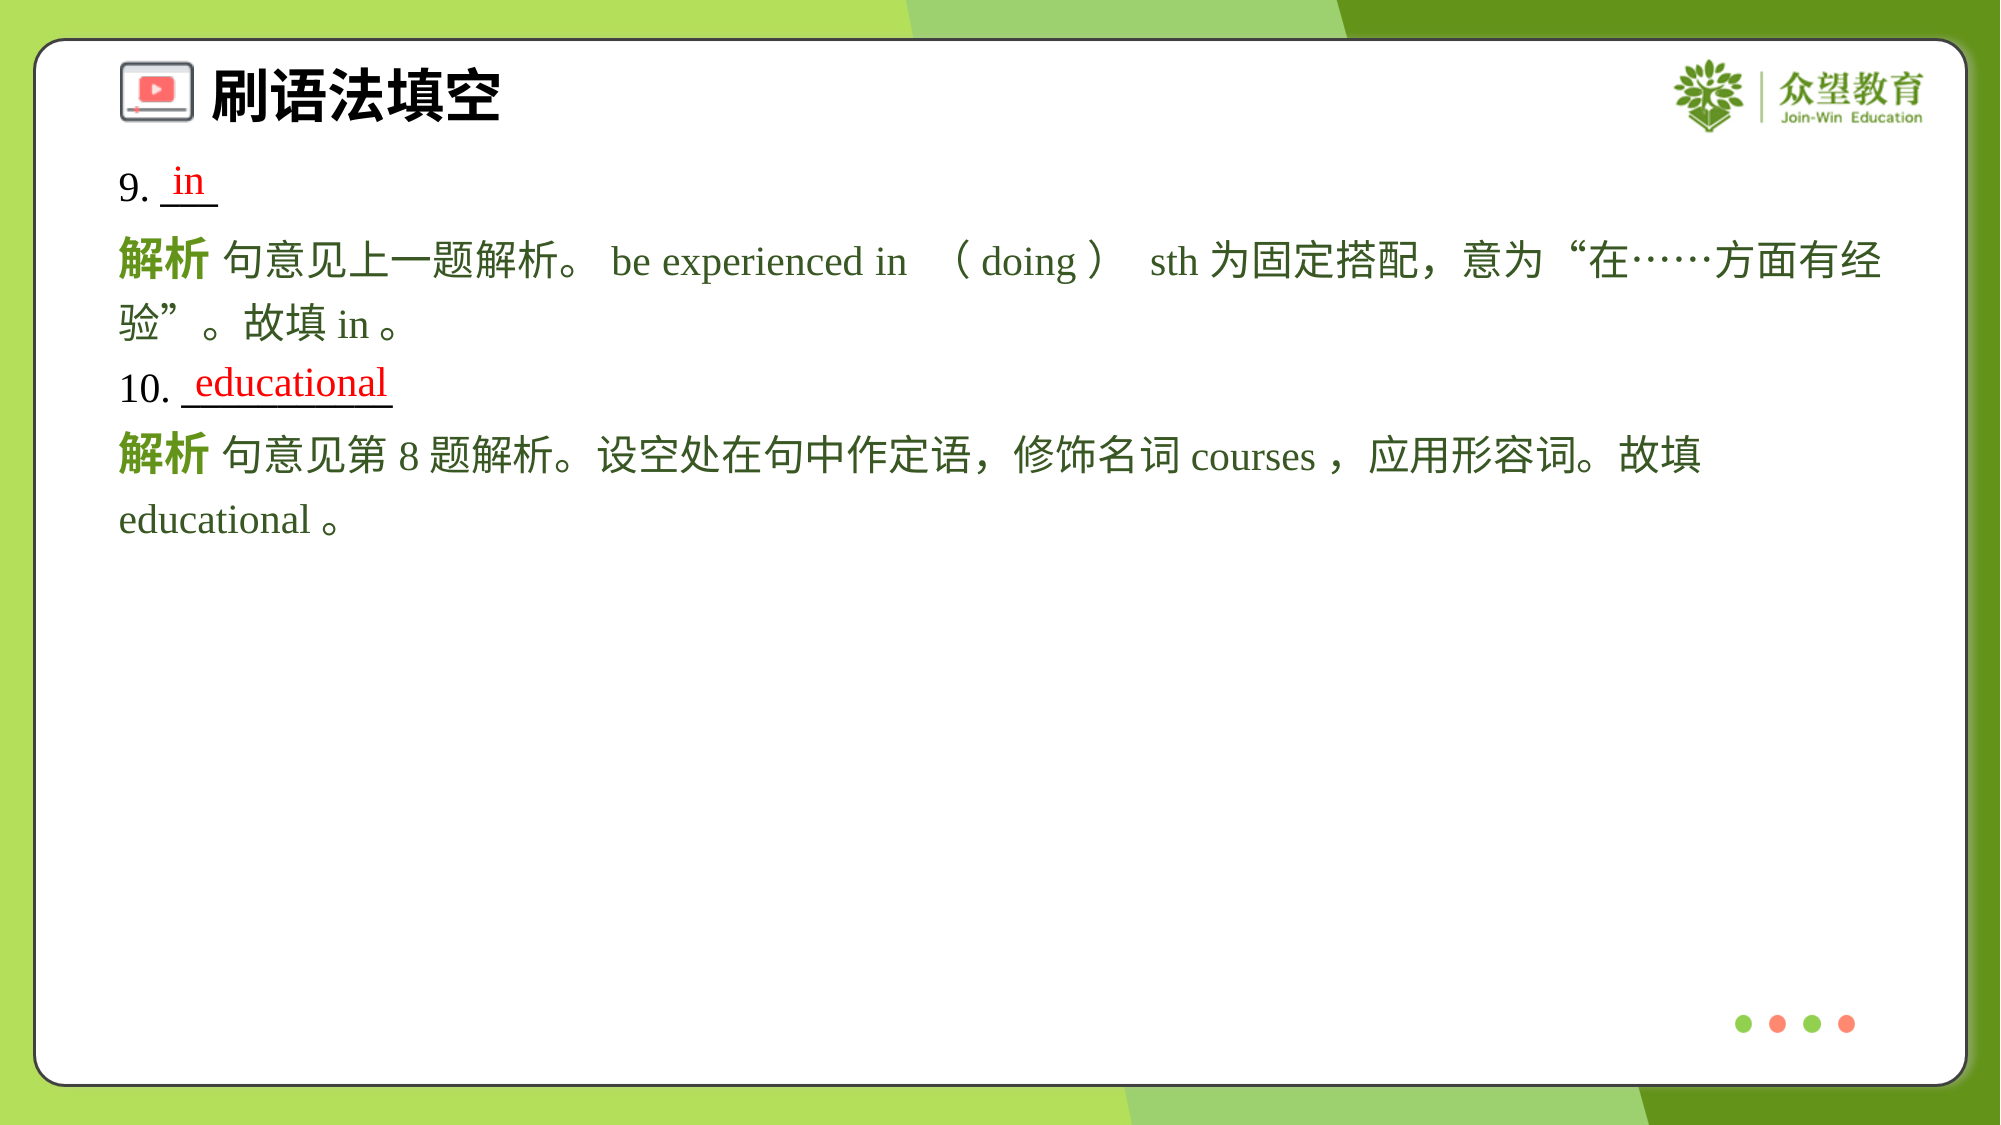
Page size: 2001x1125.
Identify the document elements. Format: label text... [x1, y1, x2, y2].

text_box 解析 句意见第8题解析。设空处在句中作定语，修饰名词courses，应用形容词。故填educational。 [118, 411, 1925, 474]
text_box 9. ___ [118, 146, 1883, 204]
text_box 10. ___________ [118, 348, 1883, 406]
text_box in [167, 140, 210, 199]
text_box educational [190, 342, 392, 400]
text_box 解析 句意见上一题解析。be experienced in （doing） sth为固定搭配，意为“在……方面有经验”。故填in。 [118, 215, 1883, 343]
picture [0, 0, 2000, 1125]
